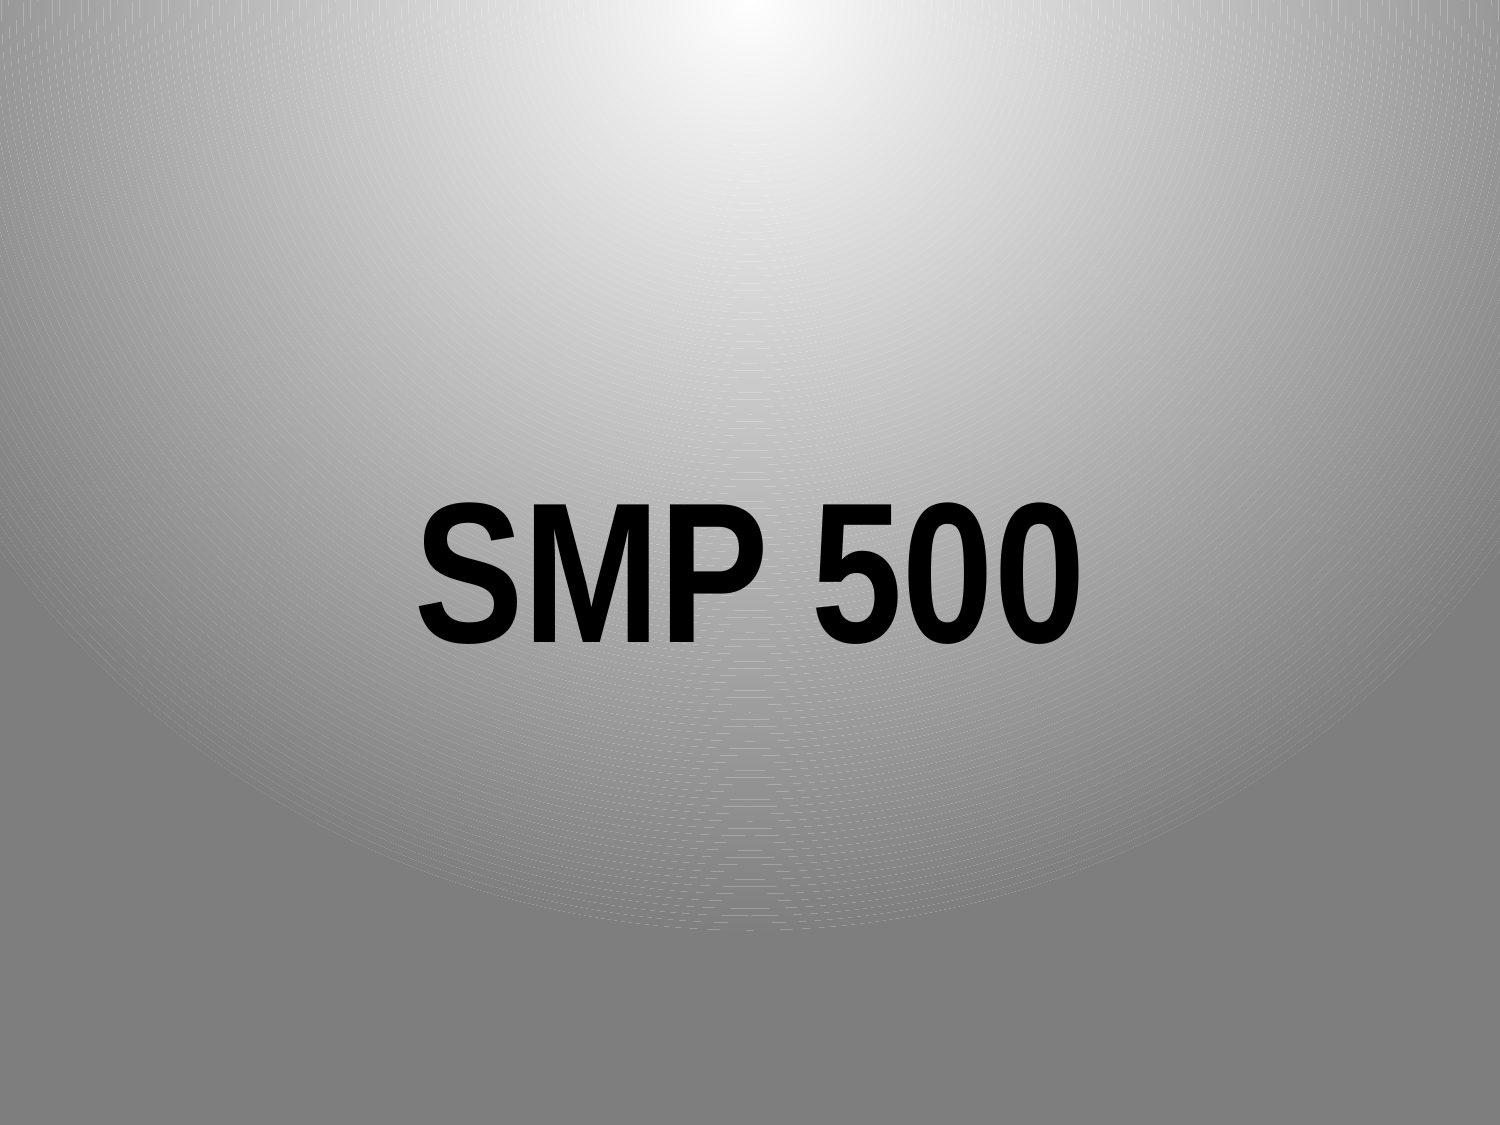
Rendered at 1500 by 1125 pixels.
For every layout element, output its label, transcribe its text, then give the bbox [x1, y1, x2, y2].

title SMP 500 [112, 125, 1388, 1000]
